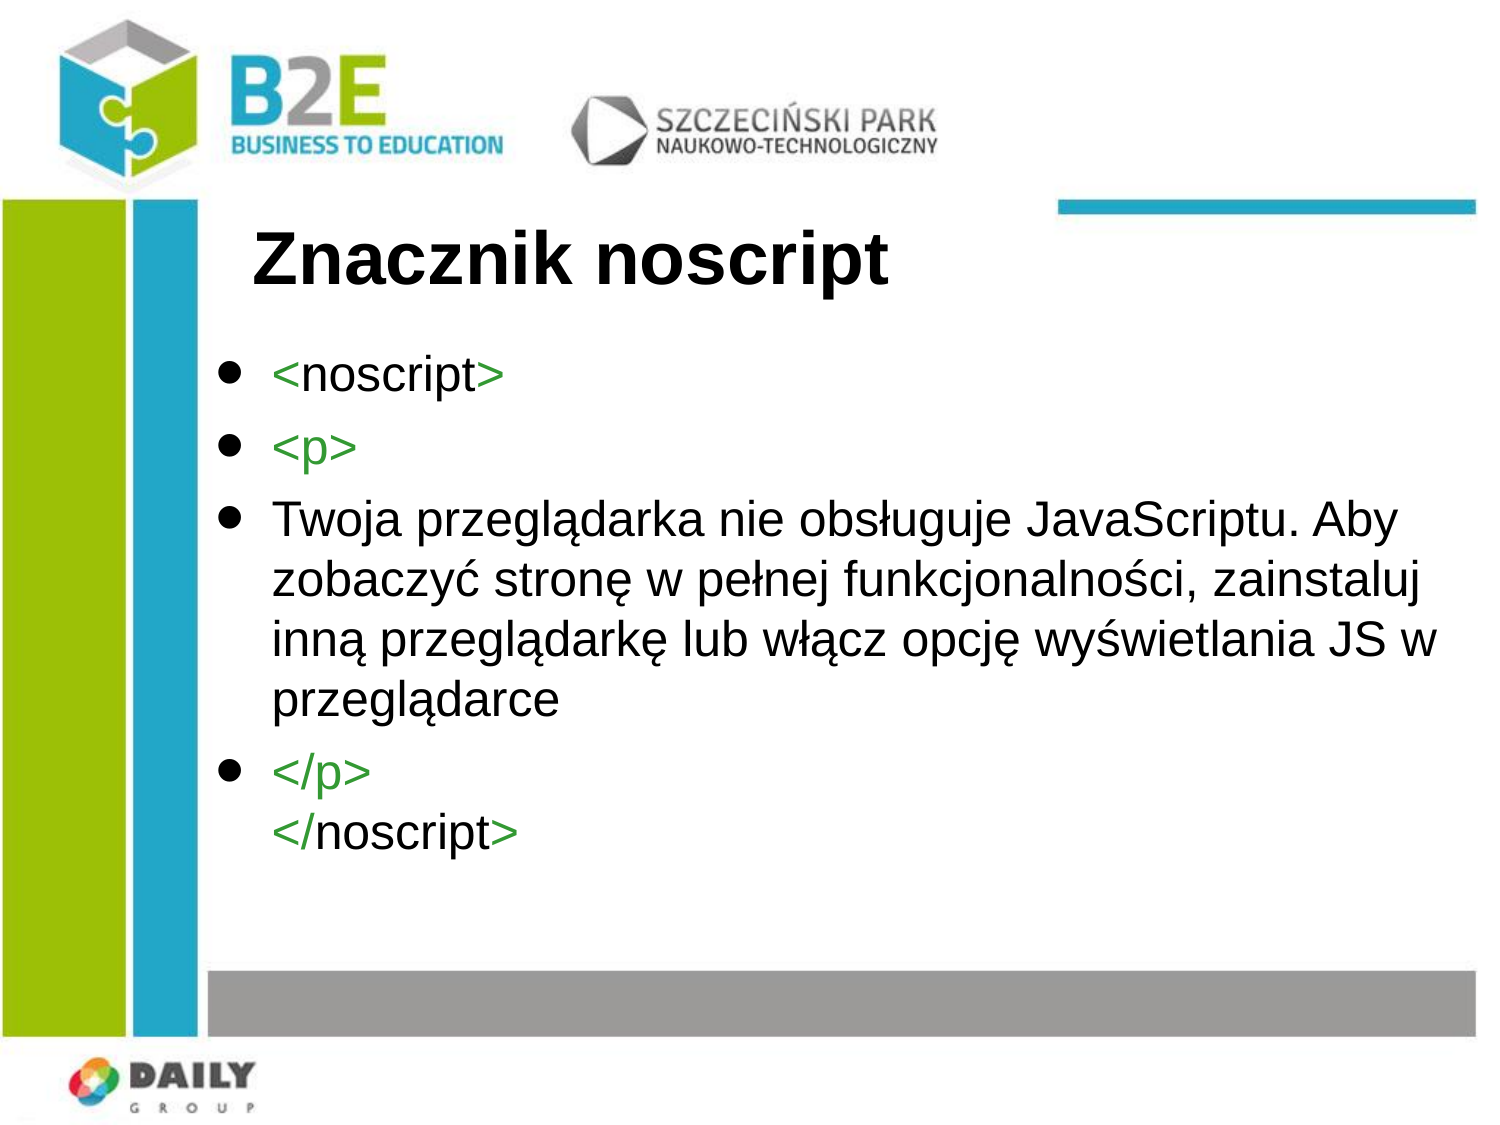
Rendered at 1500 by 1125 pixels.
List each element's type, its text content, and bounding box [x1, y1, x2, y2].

title Znacznik noscript [200, 218, 1473, 315]
picture [0, 0, 1500, 1125]
list <noscript> <p> Twoja przeglądarka nie obsługuje JavaScriptu. Aby zobaczyć stronę w pełnej funkcjonalności, zainstaluj inną przeglądarkę lub włącz opcję wyświetlania JS w przeglądarce </p> </noscript> [200, 326, 1473, 966]
